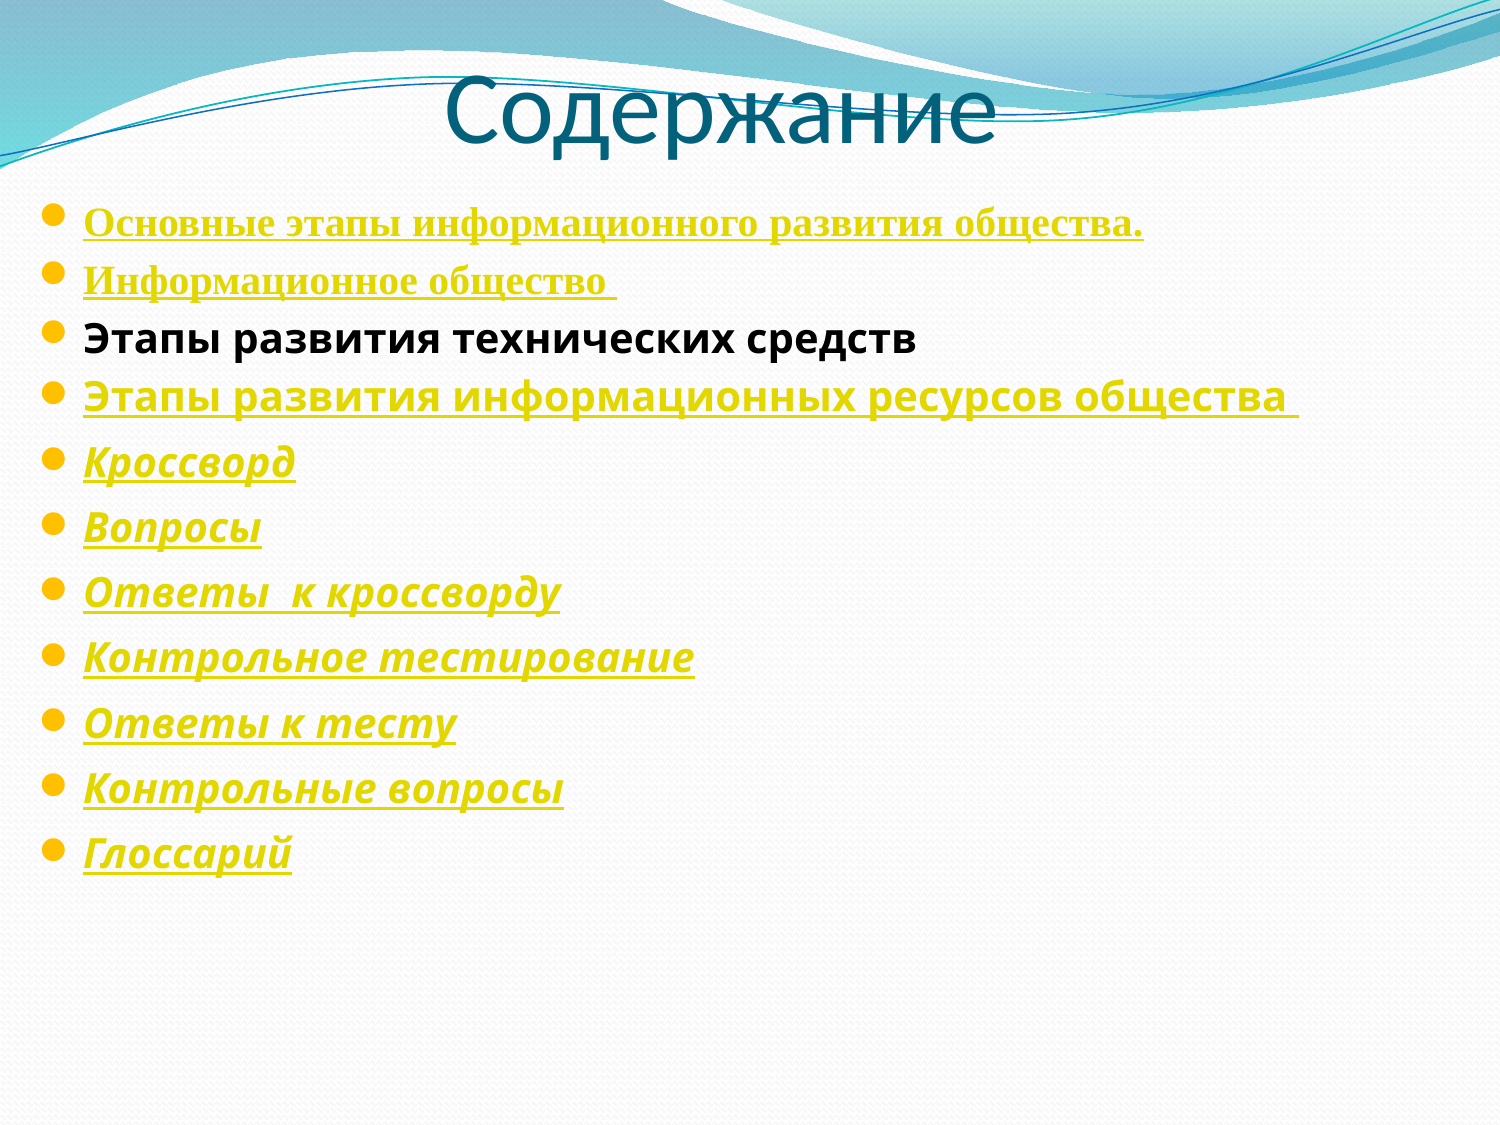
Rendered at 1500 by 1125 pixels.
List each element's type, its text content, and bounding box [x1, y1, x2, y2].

list Основные этапы информационного развития общества. Информационное общество Этапы развития технических средств Этапы развития информационных ресурсов общества Кроссворд Вопросы Ответы к кроссворду Контрольное тестирование Ответы к тесту Контрольные вопросы Глоссарий [23, 187, 1500, 1091]
title Содержание [46, 23, 1398, 165]
